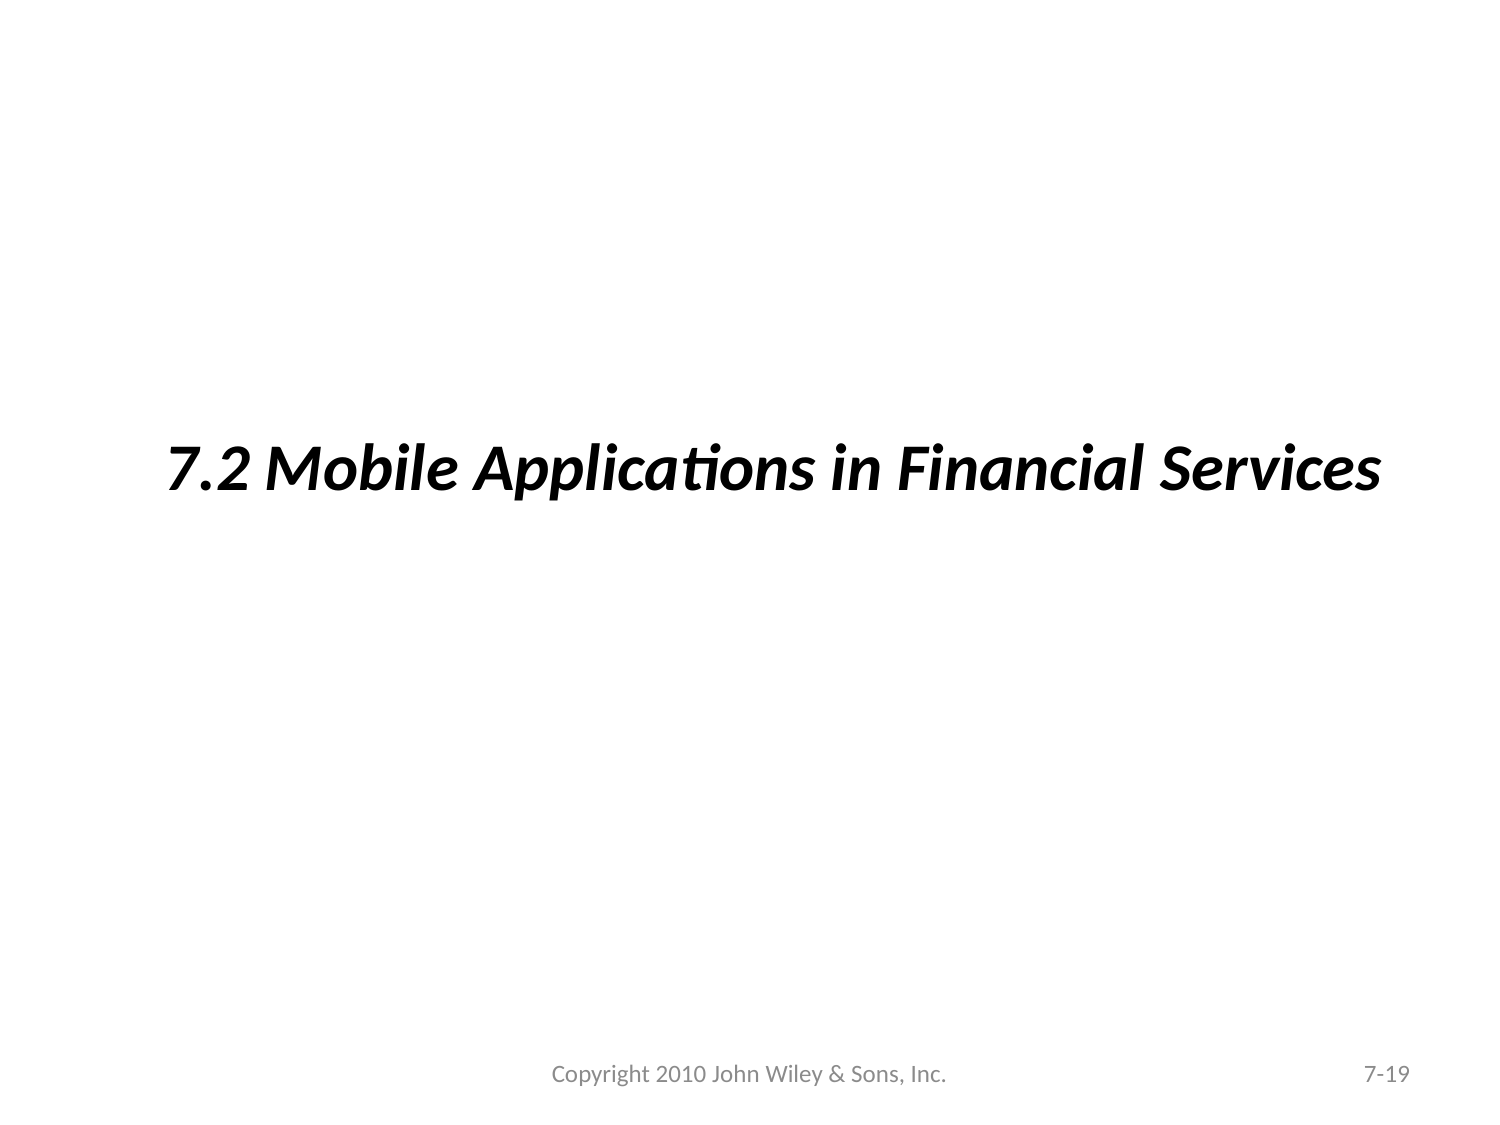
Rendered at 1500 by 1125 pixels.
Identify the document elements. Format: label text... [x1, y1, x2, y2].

slide_number 7-19 [1074, 1042, 1425, 1103]
footer Copyright 2010 John Wiley & Sons, Inc. [512, 1042, 988, 1103]
text_box 7.2 Mobile Applications in Financial Services [150, 416, 1400, 512]
